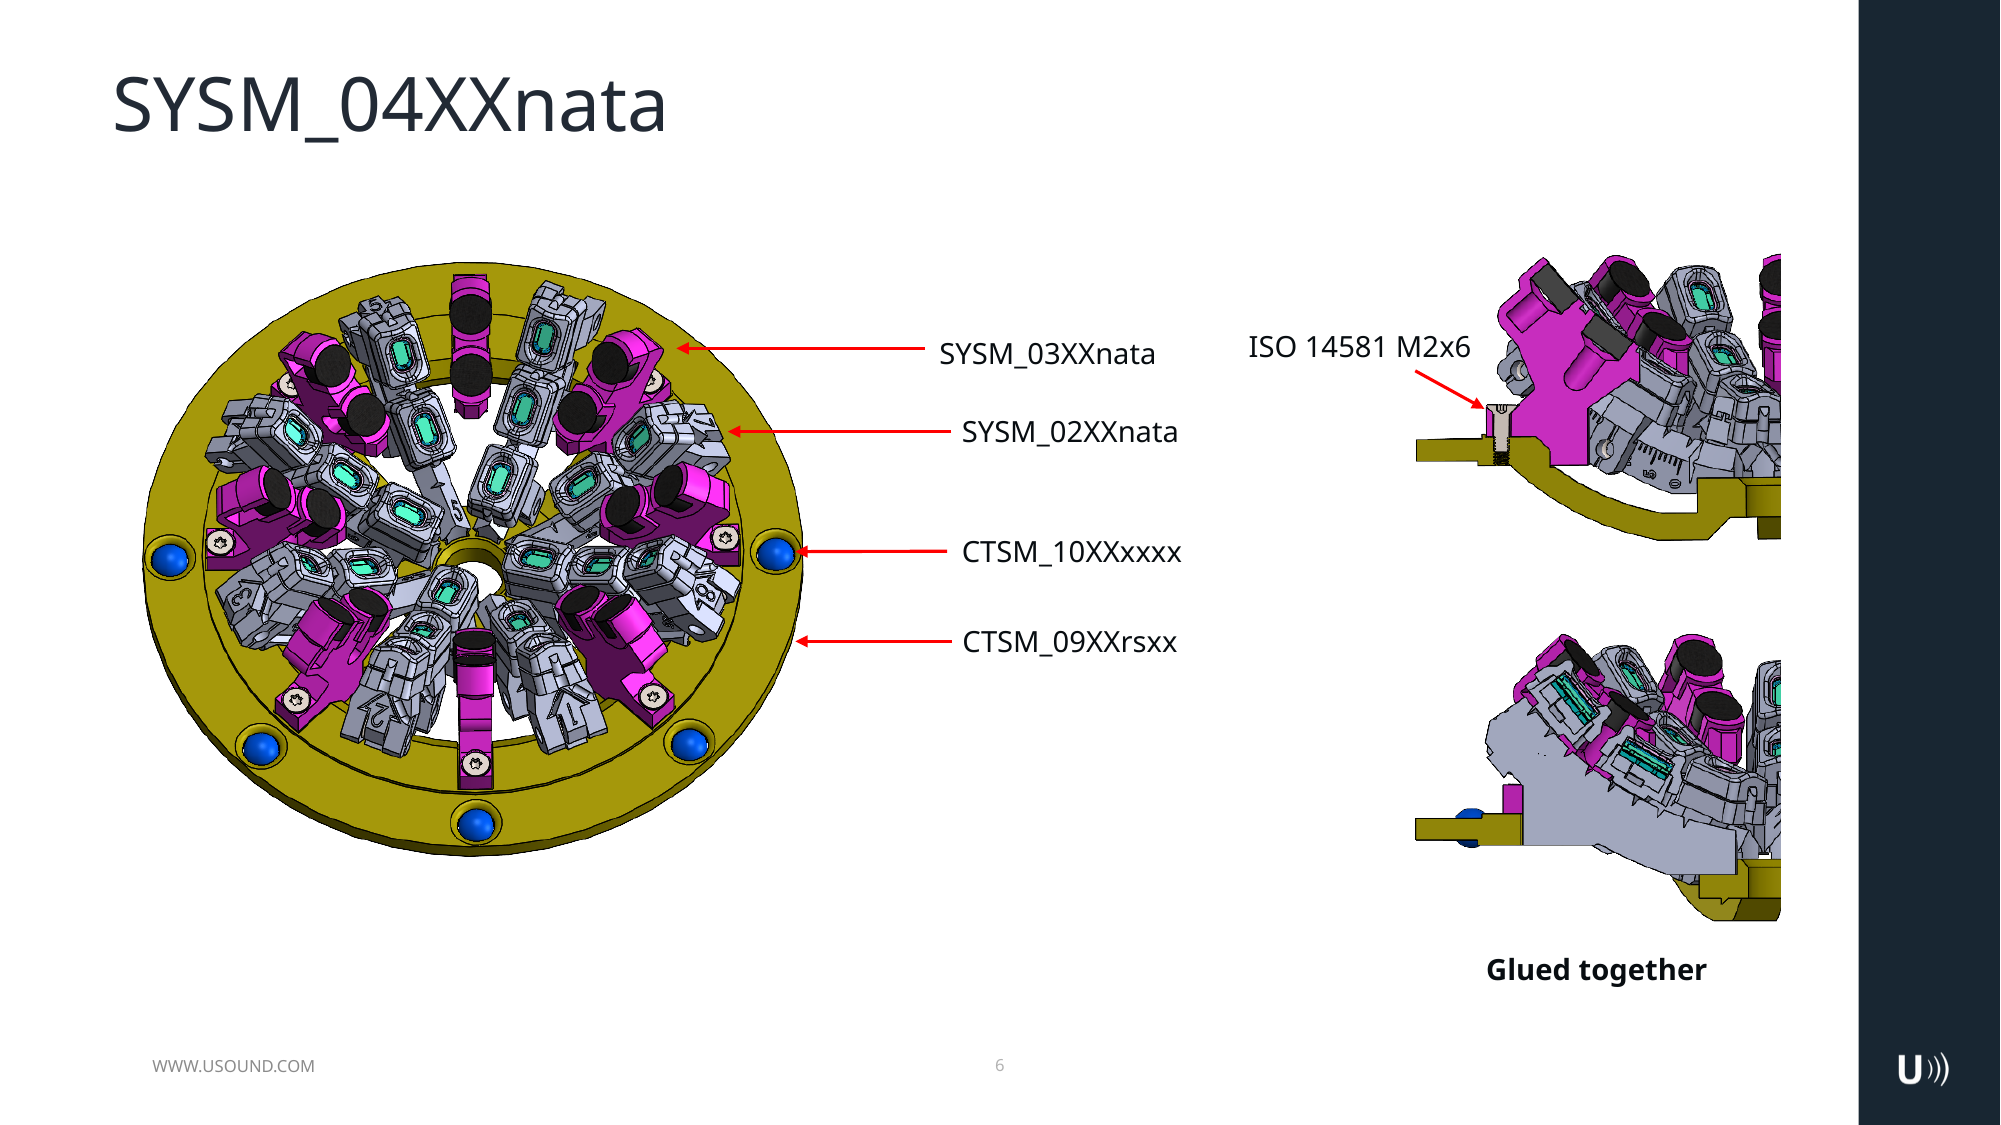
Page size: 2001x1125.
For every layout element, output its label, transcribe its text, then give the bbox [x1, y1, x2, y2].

text_box CTSM_09XXrsxx [947, 616, 1212, 666]
slide_number 6 [774, 1036, 1225, 1096]
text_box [1415, 371, 1485, 409]
text_box SYSM_03XXnata [924, 327, 1212, 378]
title SYSM_04XXnata [97, 59, 1561, 260]
text_box SYSM_02XXnata [947, 406, 1234, 457]
footer WWW.USOUND.COM [137, 1036, 649, 1096]
text_box Glued together [1453, 943, 1741, 994]
picture [126, 258, 816, 860]
picture [1392, 216, 1781, 563]
picture [1398, 594, 1781, 941]
text_box CTSM_10XXxxxx [947, 526, 1234, 577]
picture [1891, 1041, 1954, 1095]
text_box ISO 14581 M2x6 [1233, 321, 1392, 371]
